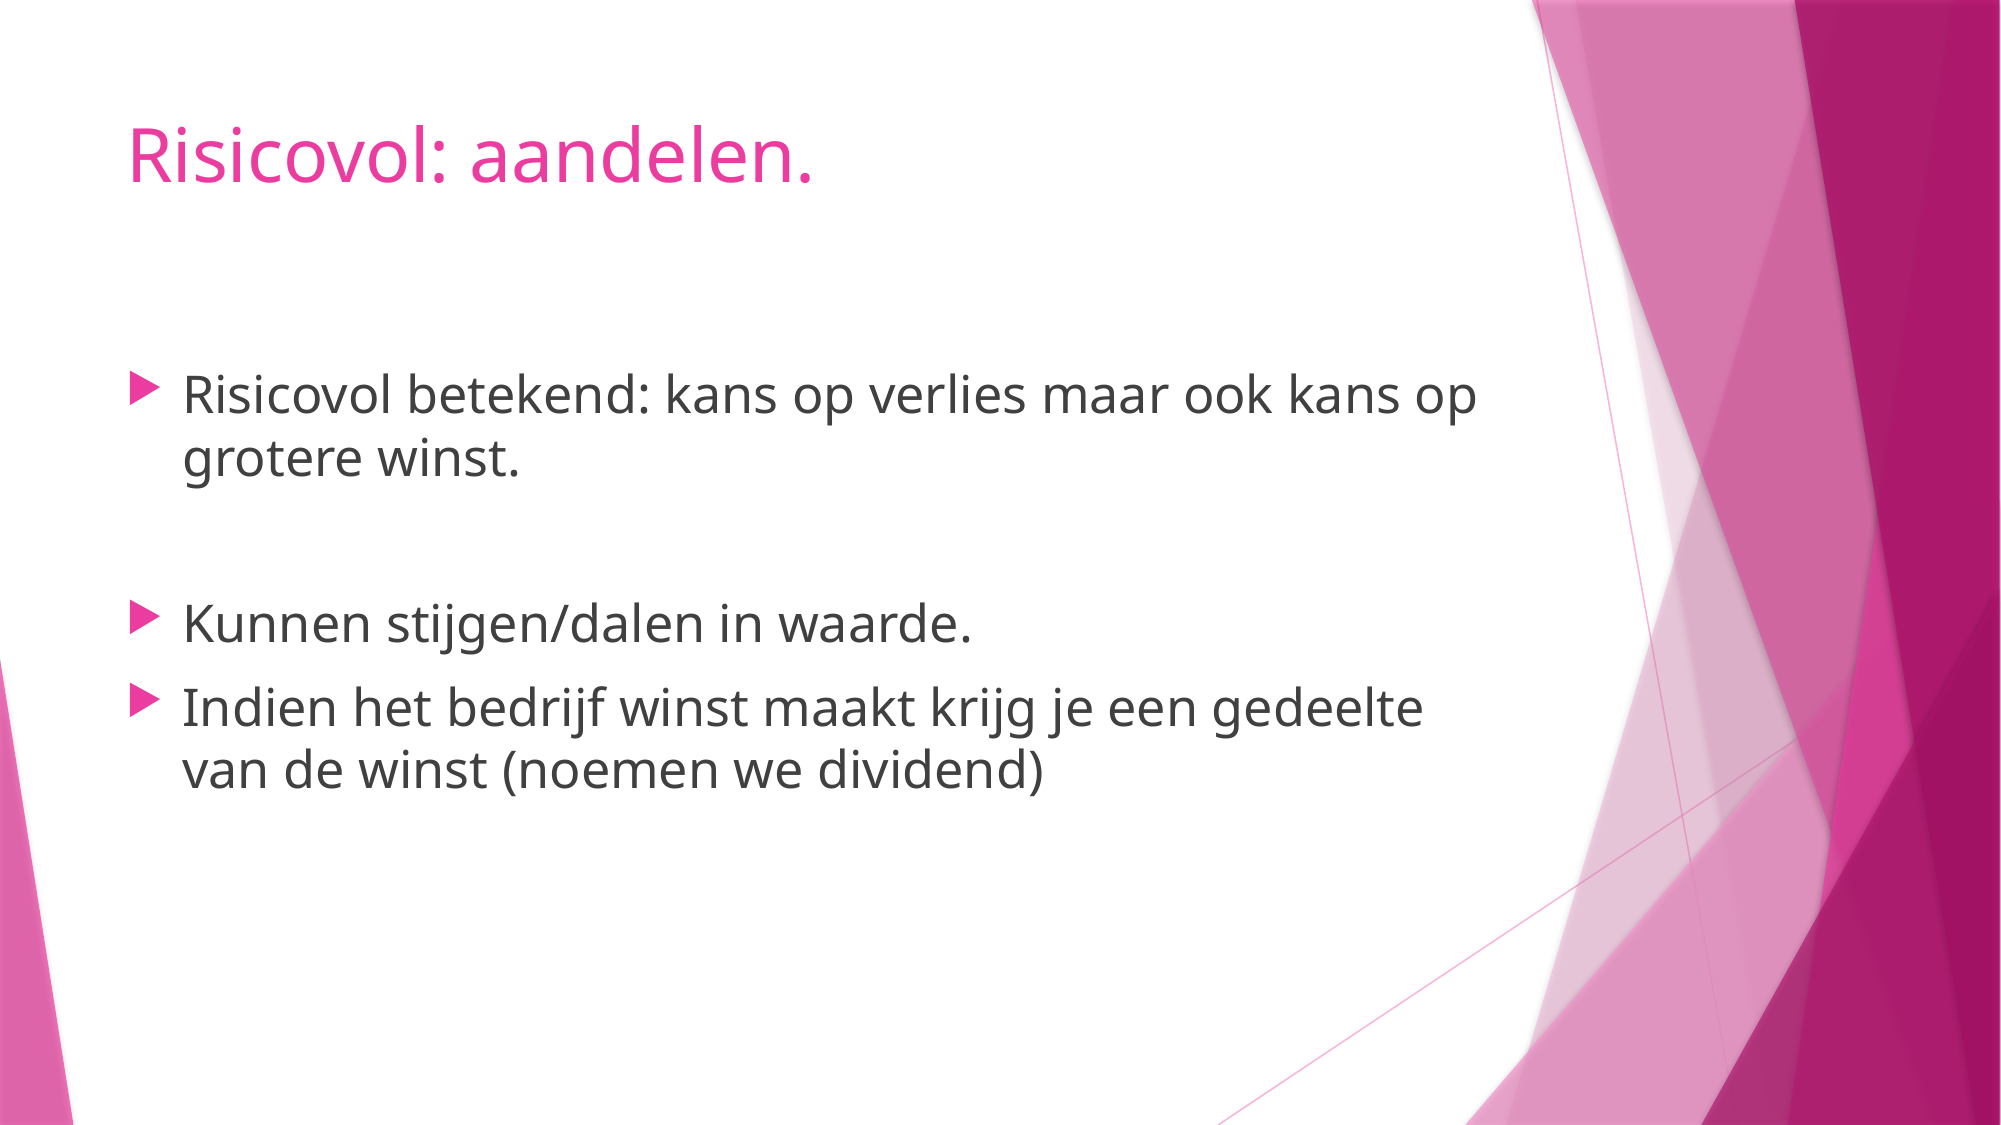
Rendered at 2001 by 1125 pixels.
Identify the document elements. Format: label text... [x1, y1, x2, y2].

title Risicovol: aandelen. [111, 99, 1522, 317]
list Risicovol betekend: kans op verlies maar ook kans op grotere winst. Kunnen stijgen/dalen in waarde. Indien het bedrijf winst maakt krijg je een gedeelte van de winst (noemen we dividend) [111, 354, 1522, 992]
